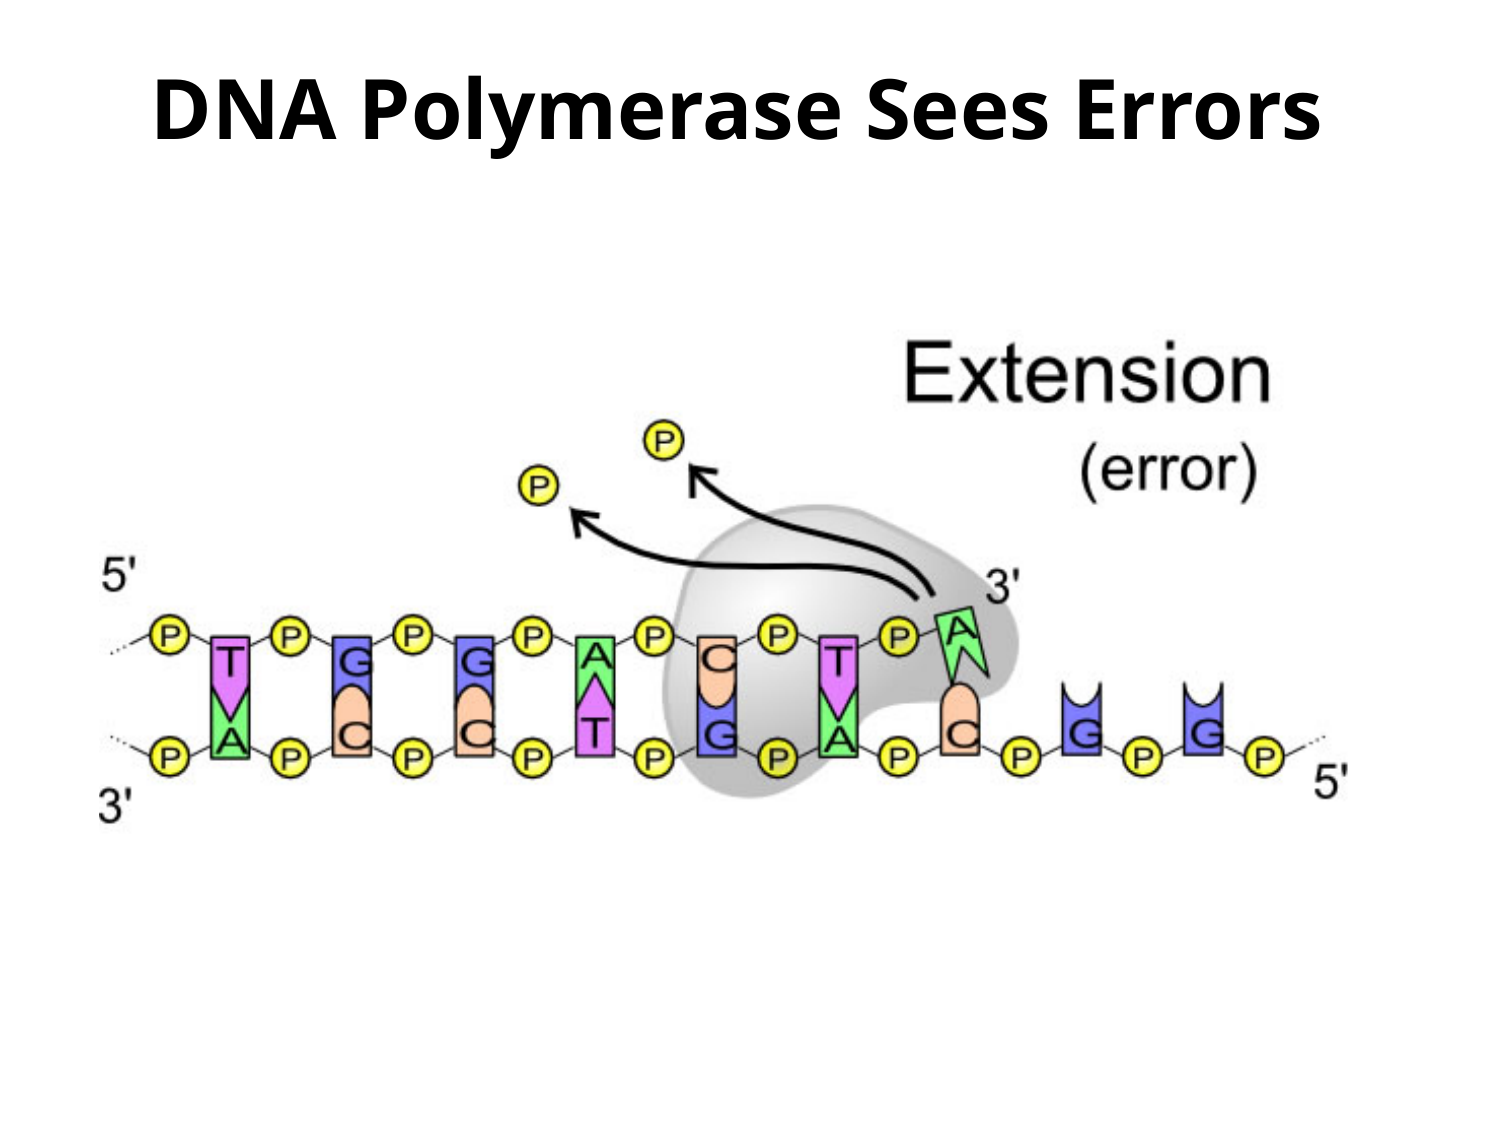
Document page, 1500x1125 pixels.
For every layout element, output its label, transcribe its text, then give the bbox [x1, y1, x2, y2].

title DNA Polymerase Sees Errors [0, 12, 1476, 201]
picture [99, 249, 1426, 838]
